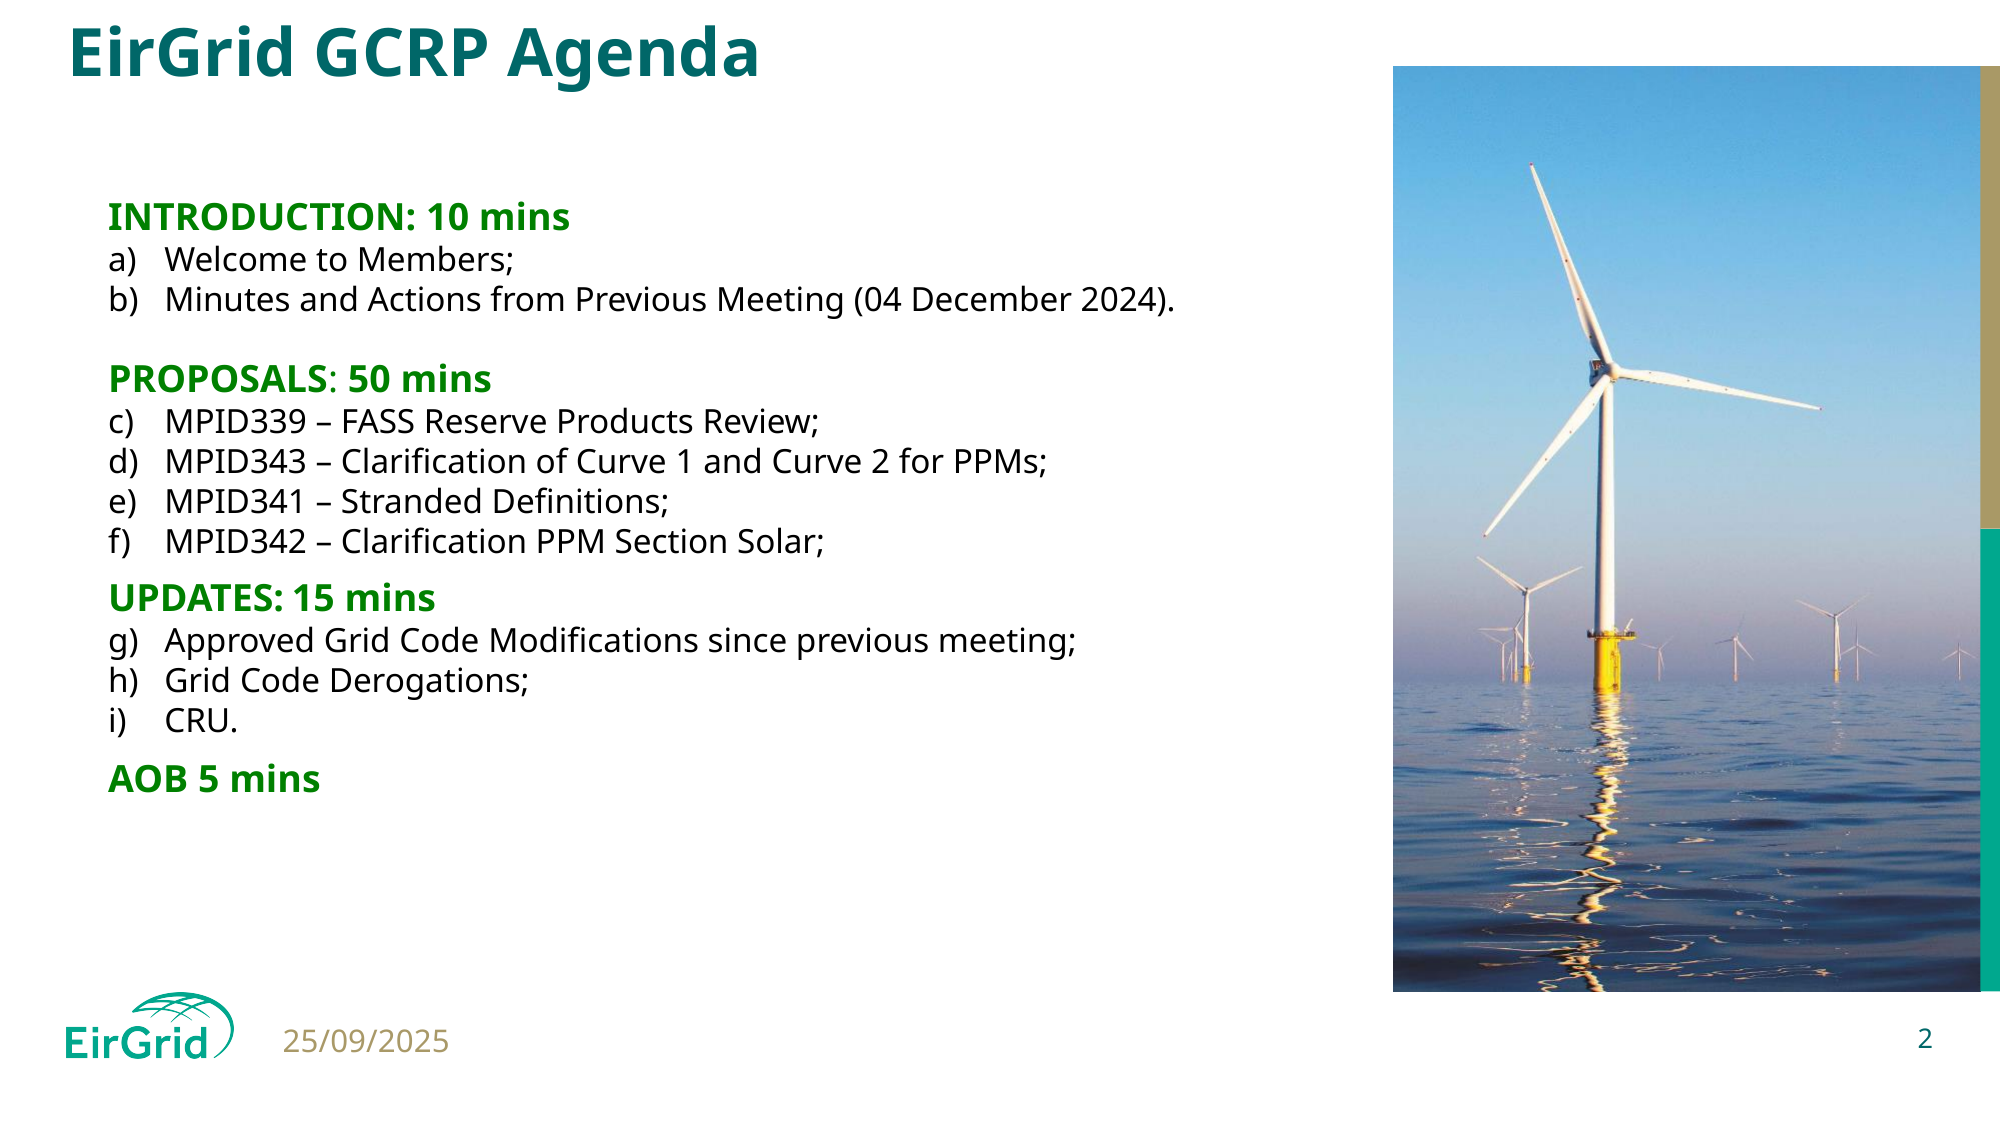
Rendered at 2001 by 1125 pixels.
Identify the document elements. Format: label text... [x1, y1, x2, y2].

picture [1393, 66, 1980, 992]
picture [66, 992, 234, 1059]
title EirGrid GCRP Agenda [67, 19, 1284, 168]
text_box INTRODUCTION: 10 mins Welcome to Members; Minutes and Actions from Previous Meeting (04 December 2024). PROPOSALS: 50 mins MPID339 – FASS Reserve Products Review; MPID343 – Clarification of Curve 1 and Curve 2 for PPMs; MPID341 – Stranded Definitions; MPID342 – Clarification PPM Section Solar; UPDATES: 15 mins Approved Grid Code Modifications since previous meeting; Grid Code Derogations; CRU. AOB 5 mins [93, 167, 1364, 840]
text_box 25/09/2025 [282, 1025, 645, 1083]
slide_number 2 [1858, 992, 1933, 1059]
